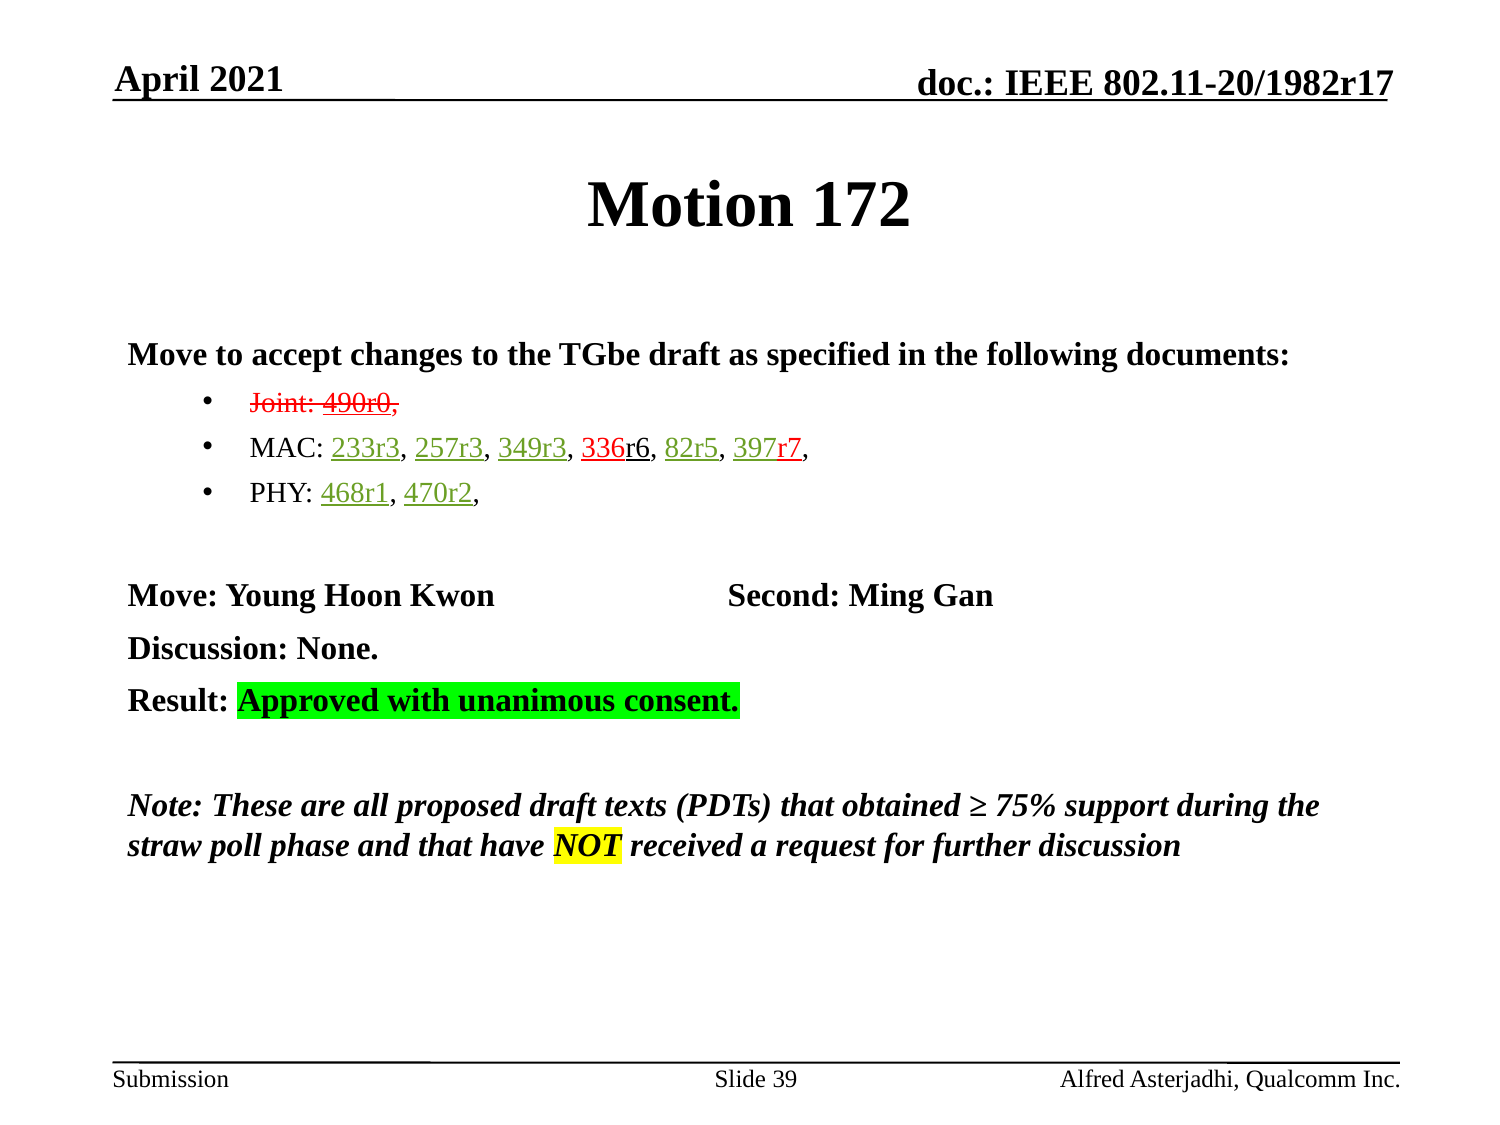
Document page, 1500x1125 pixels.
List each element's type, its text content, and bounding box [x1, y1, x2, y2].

list Move to accept changes to the TGbe draft as specified in the following documents: Joint: 490r0, MAC: 233r3, 257r3, 349r3, 336r6, 82r5, 397r7, PHY: 468r1, 470r2, Move: Young Hoon Kwon Second: Ming Gan Discussion: None. Result: Approved with unanimous consent. Note: These are all proposed draft texts (PDTs) that obtained ≥ 75% support during the straw poll phase and that have NOT received a request for further discussion [112, 324, 1388, 1000]
slide_number Slide 39 [712, 1061, 800, 1123]
title Motion 172 [112, 112, 1388, 288]
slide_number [114, 54, 423, 100]
footer Alfred Asterjadhi, Qualcomm Inc. [878, 1061, 1402, 1093]
